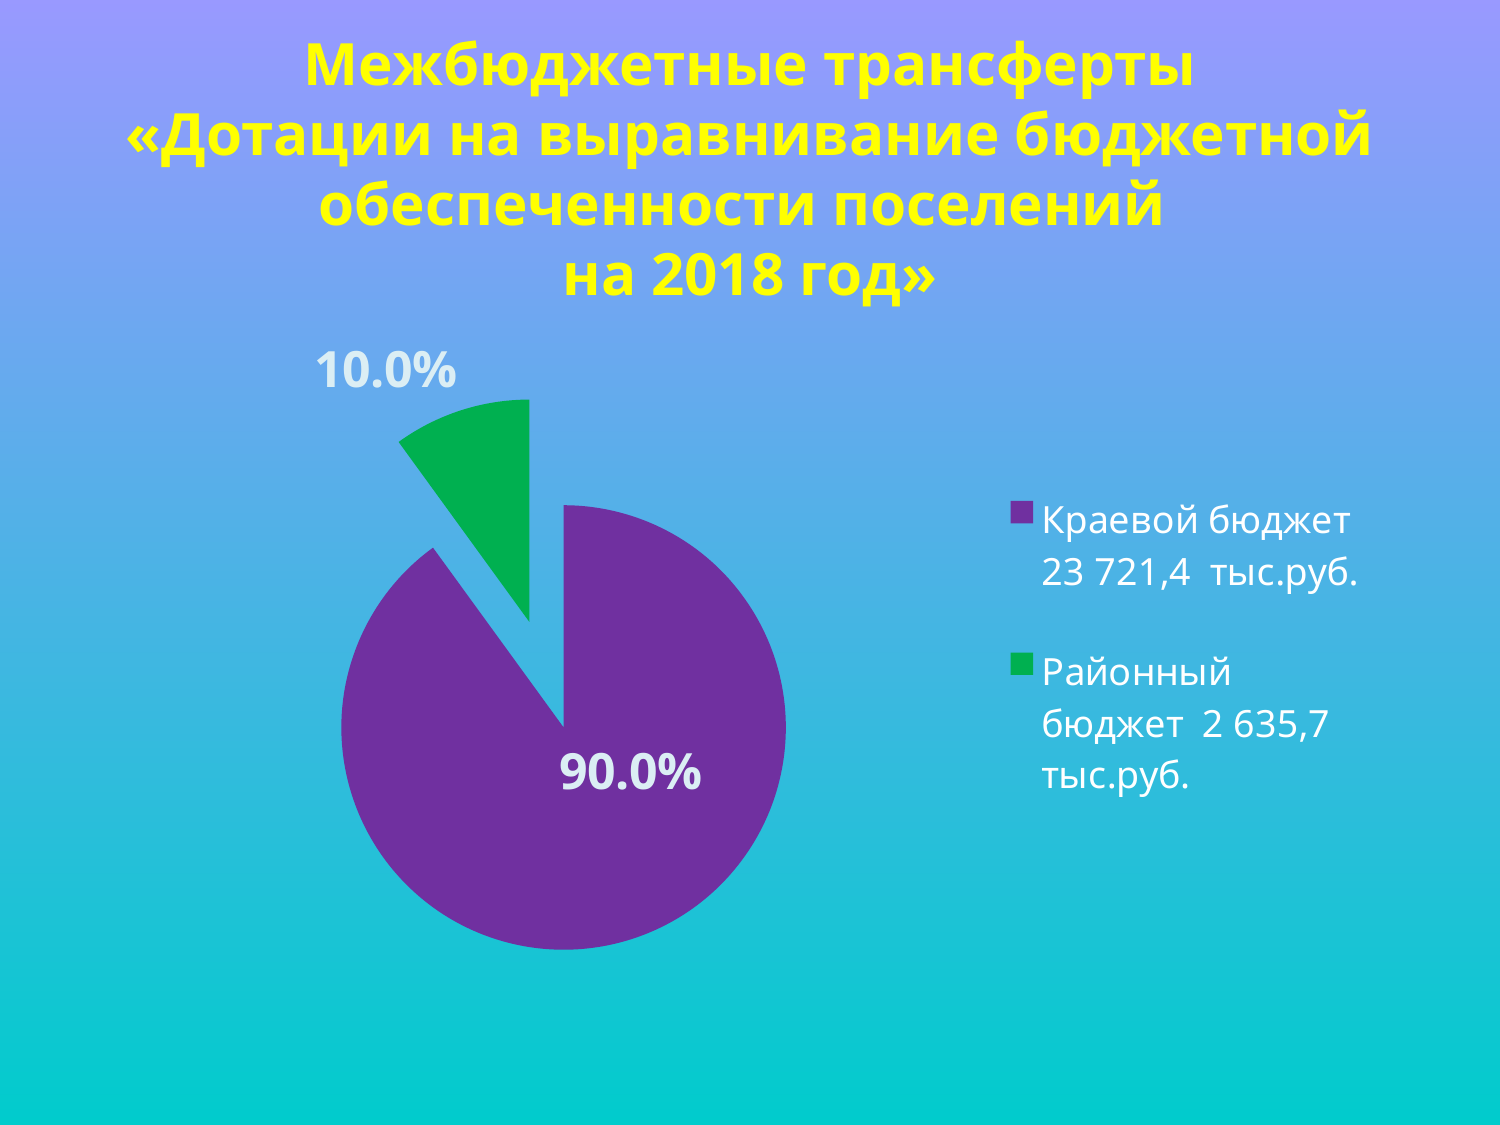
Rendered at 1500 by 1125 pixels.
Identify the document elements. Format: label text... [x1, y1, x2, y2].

title Межбюджетные трансферты «Дотации на выравнивание бюджетной обеспеченности поселений на 2018 год» [75, 101, 1425, 233]
chart [64, 314, 1416, 1036]
